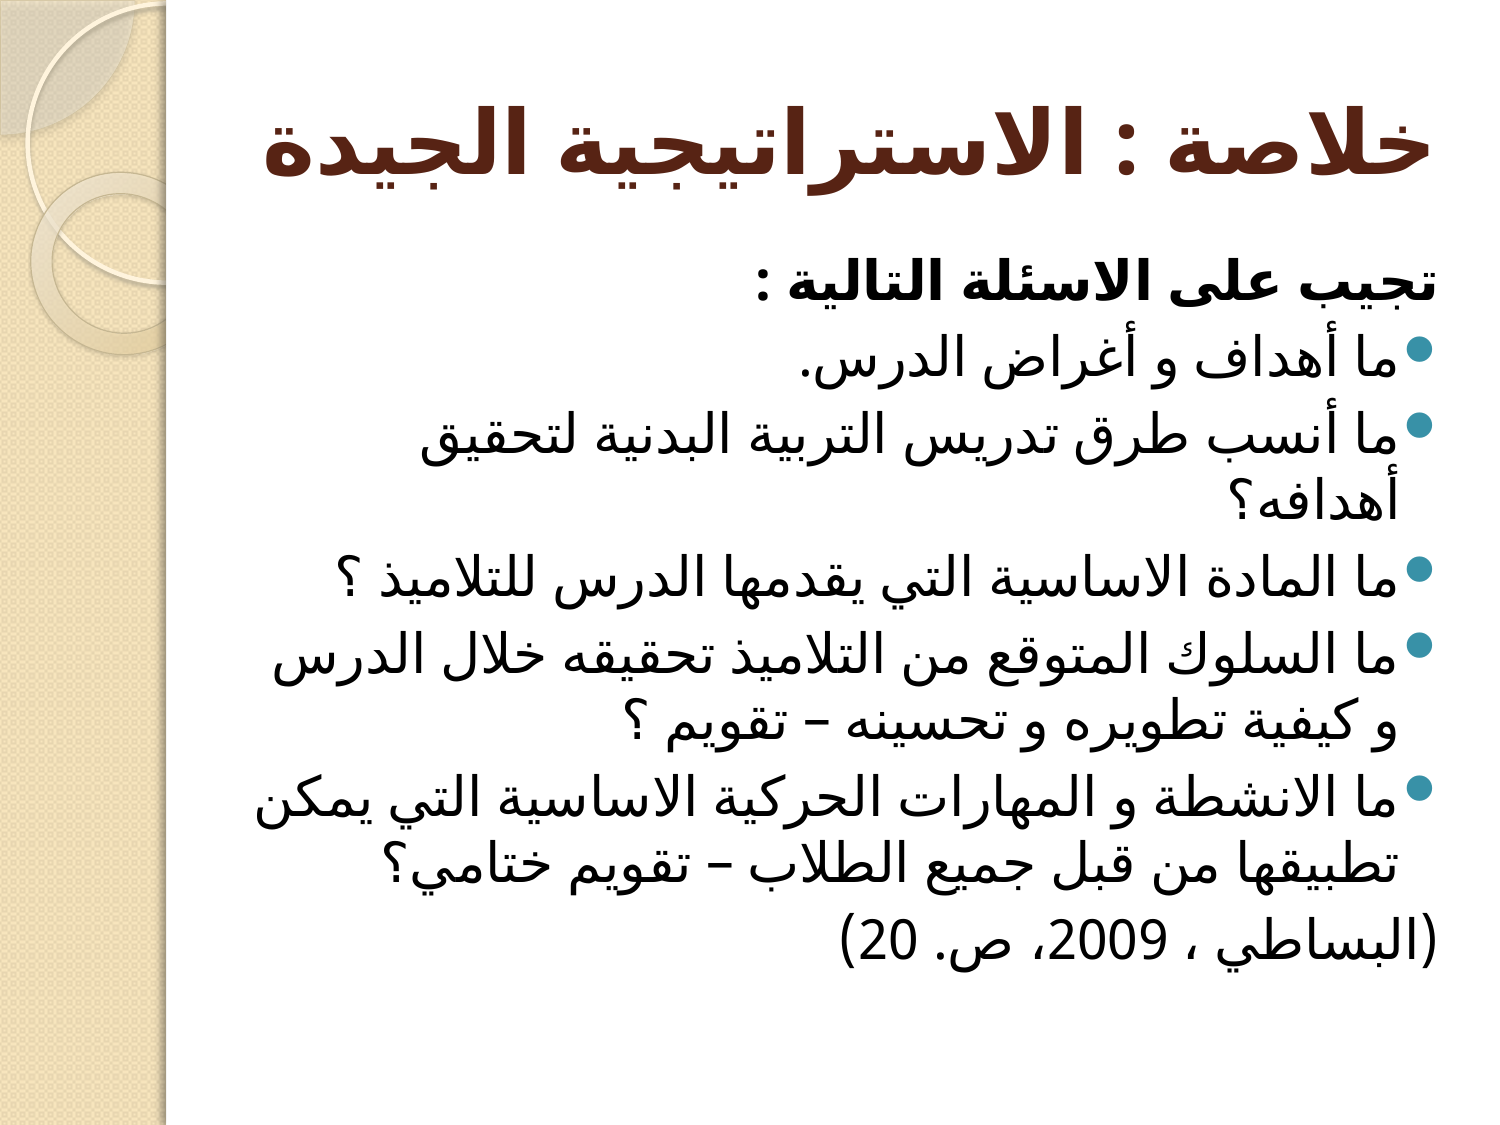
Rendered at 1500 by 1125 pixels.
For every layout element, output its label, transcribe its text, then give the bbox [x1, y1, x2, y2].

title خلاصة : الاستراتيجية الجيدة [235, 45, 1466, 233]
list تجيب على الاسئلة التالية : ما أهداف و أغراض الدرس. ما أنسب طرق تدريس التربية البدنية لتحقيق أهدافه؟ ما المادة الاساسية التي يقدمها الدرس للتلاميذ ؟ ما السلوك المتوقع من التلاميذ تحقيقه خلال الدرس و كيفية تطويره و تحسينه – تقويم ؟ ما الانشطة و المهارات الحركية الاساسية التي يمكن تطبيقها من قبل جميع الطلاب – تقويم ختامي؟ (البساطي ، 2009، ص. 20) [235, 237, 1466, 1025]
